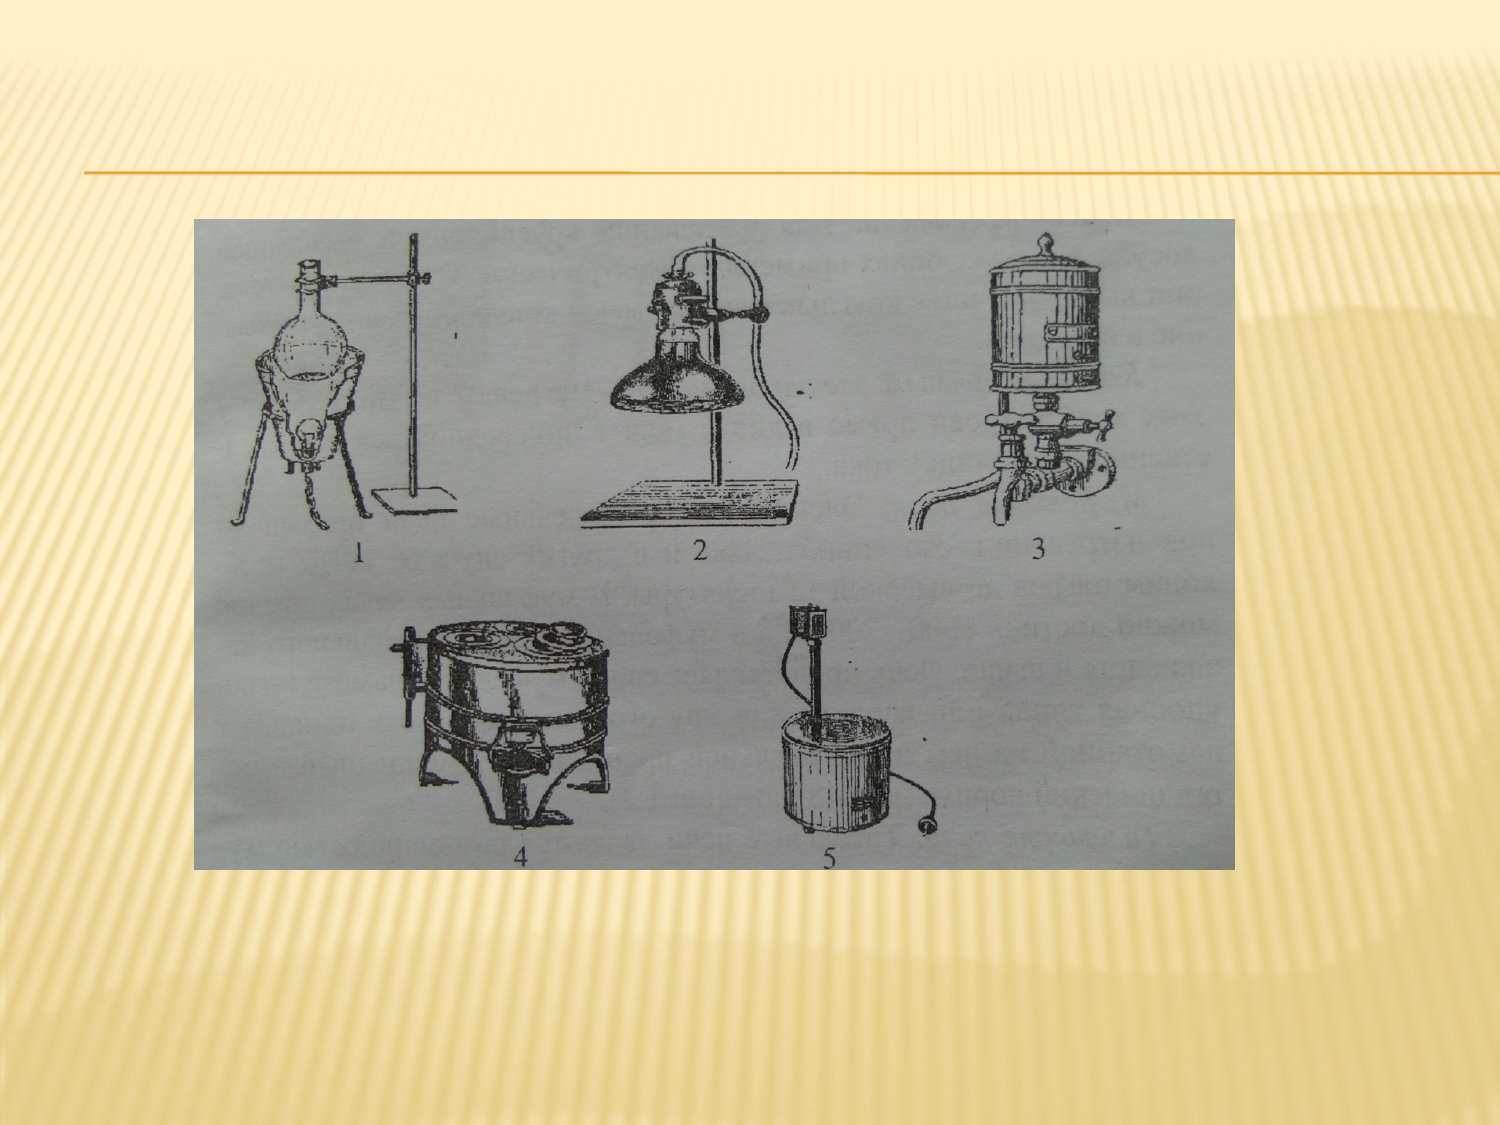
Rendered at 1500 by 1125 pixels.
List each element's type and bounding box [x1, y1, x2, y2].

list [194, 219, 1235, 870]
